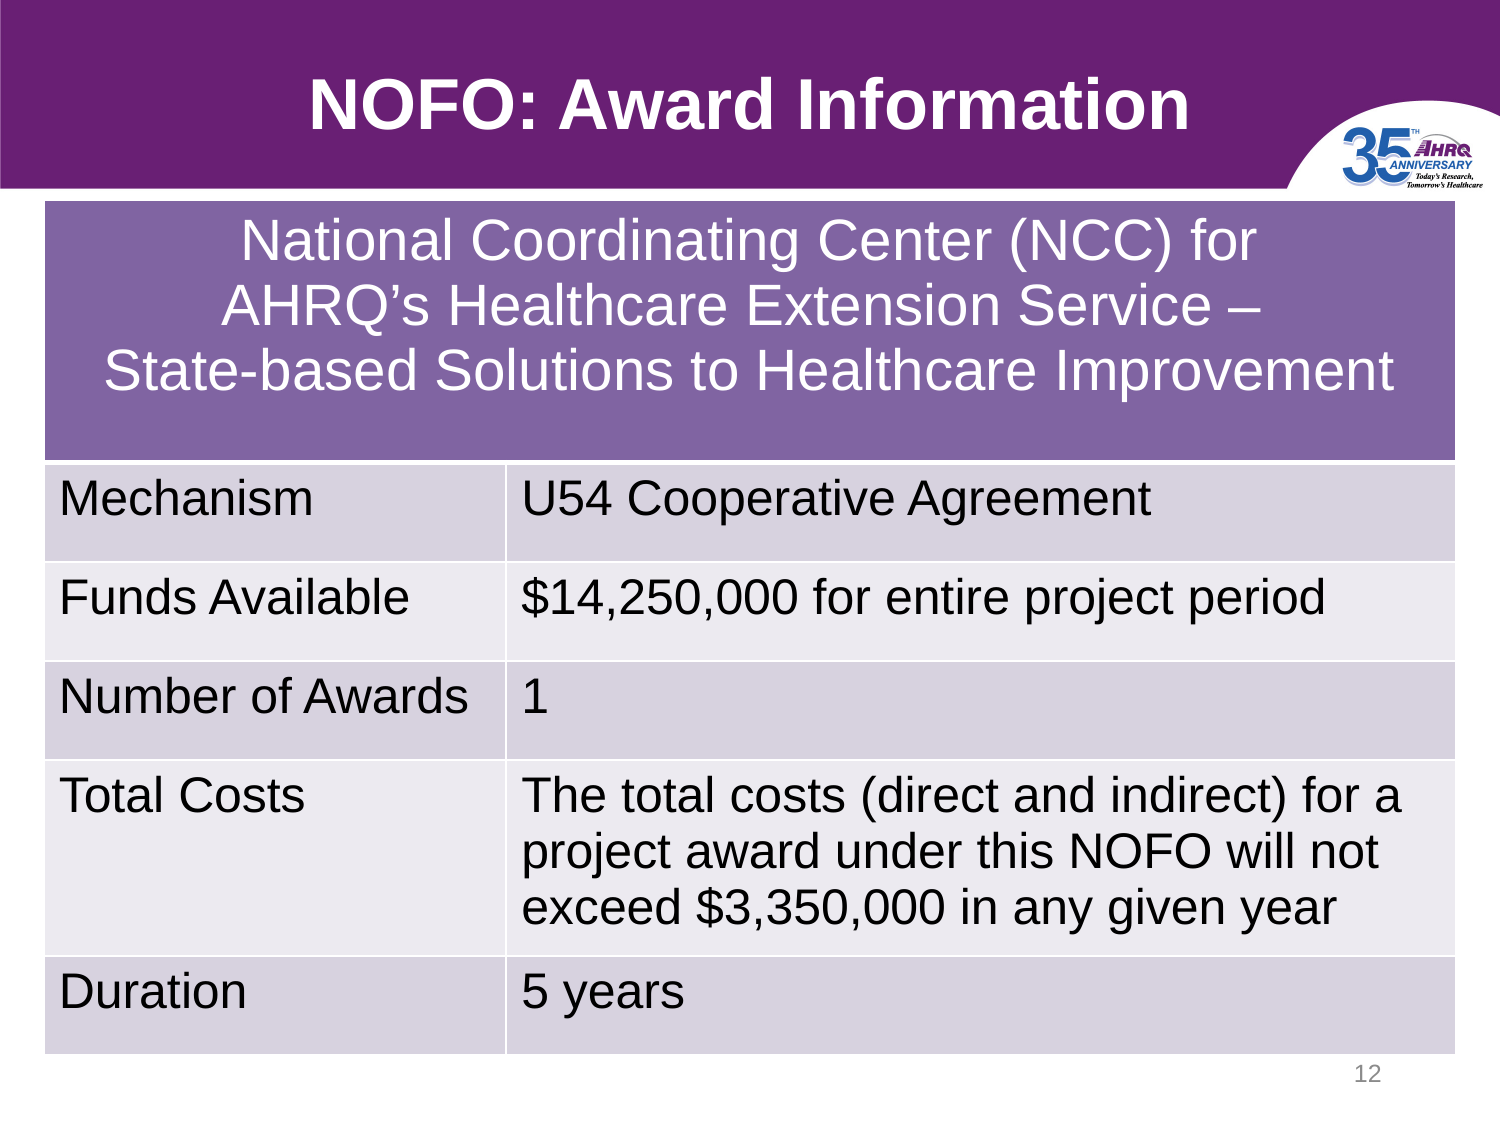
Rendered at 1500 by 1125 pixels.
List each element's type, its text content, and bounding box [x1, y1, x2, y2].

table_cell The total costs (direct and indirect) for a project award under this NOFO will not exceed $3,350,000 in any given year [507, 761, 1455, 955]
table_cell $14,250,000 for entire project period [507, 563, 1455, 660]
table_cell 5 years [507, 957, 1455, 1054]
table_cell Duration [45, 957, 505, 1054]
picture [0, 0, 1500, 1125]
table_cell 1 [507, 662, 1455, 759]
table_cell Number of Awards [45, 662, 505, 759]
table_cell Total Costs [45, 761, 505, 955]
table_header National Coordinating Center (NCC) for AHRQ’s Healthcare Extension Service – State-based Solutions to Healthcare Improvement [45, 201, 1455, 460]
table_cell U54 Cooperative Agreement [507, 465, 1455, 561]
table_cell Mechanism [45, 465, 505, 561]
table_cell Funds Available [45, 563, 505, 660]
title NOFO: Award Information [206, 50, 1294, 152]
slide_number 12 [1059, 1042, 1397, 1103]
